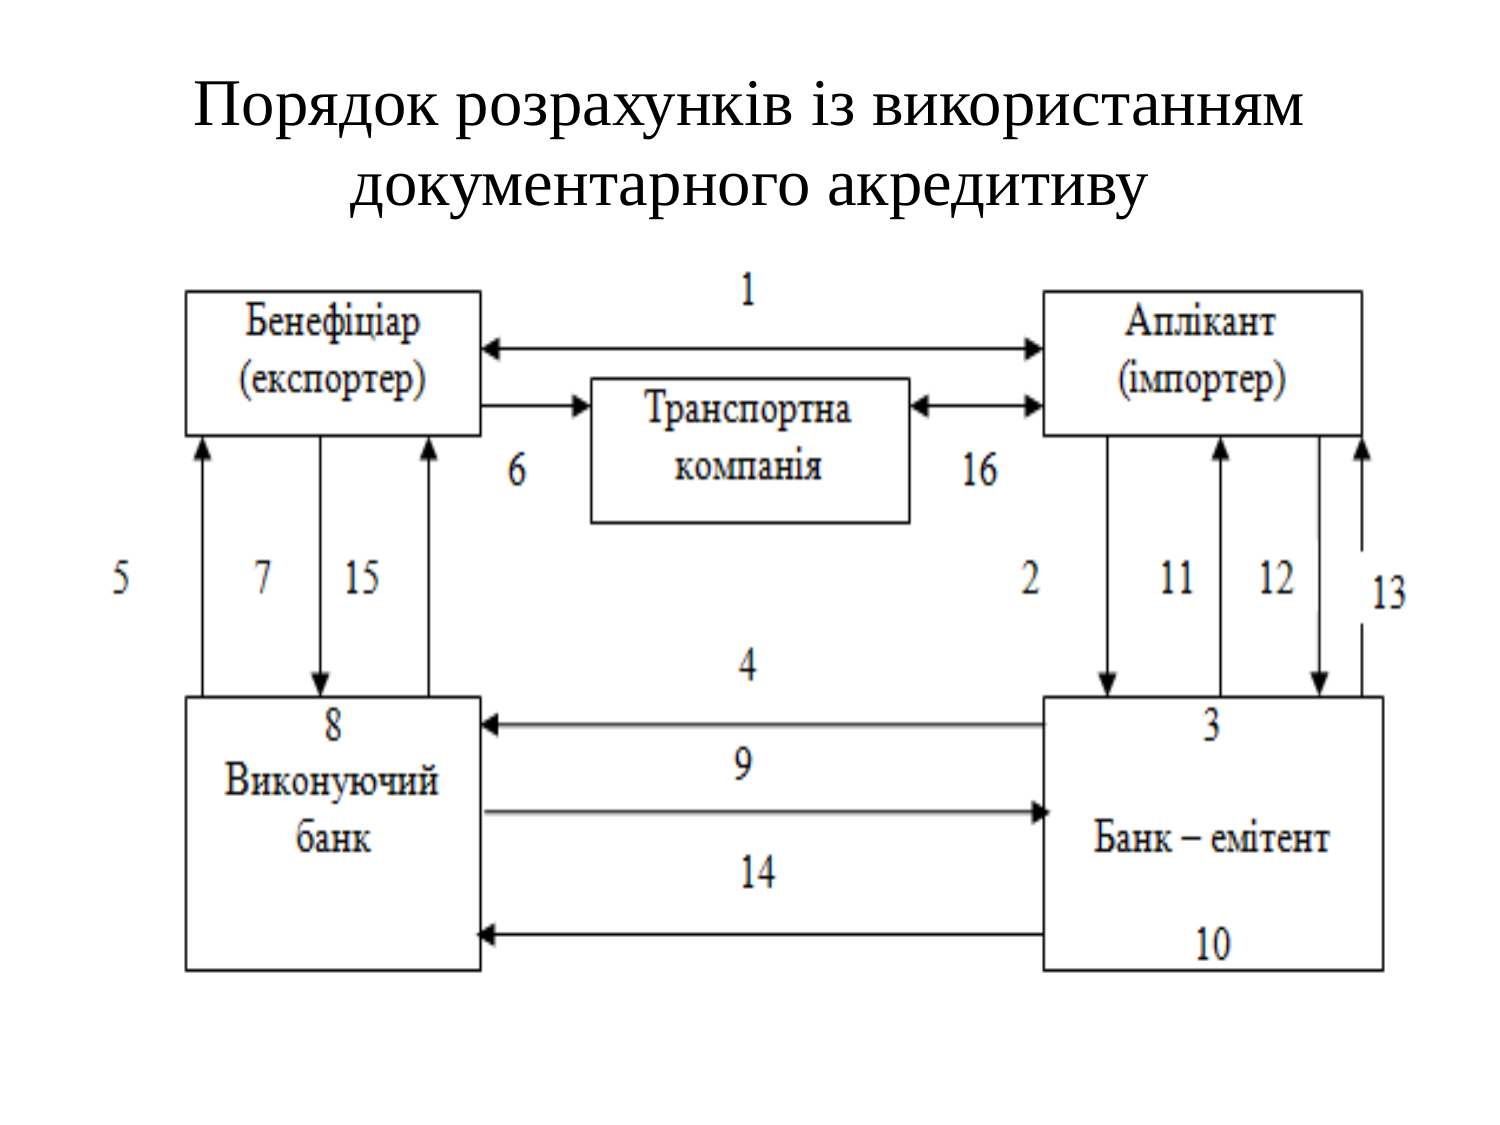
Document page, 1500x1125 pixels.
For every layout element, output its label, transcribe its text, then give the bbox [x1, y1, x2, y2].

picture [70, 234, 1419, 997]
title Порядок розрахунків із використанням документарного акредитиву [75, 45, 1425, 233]
